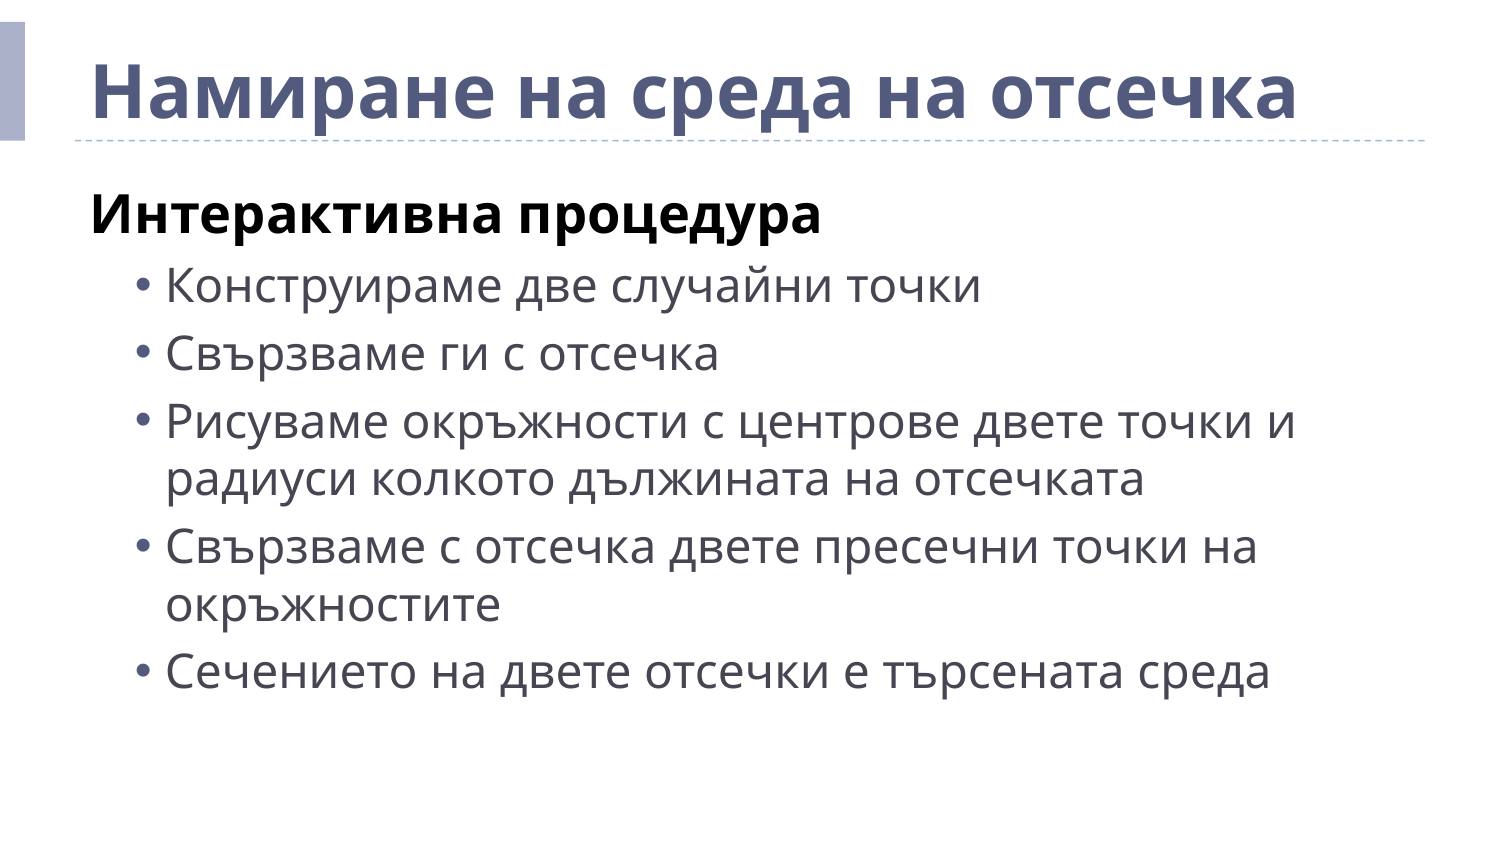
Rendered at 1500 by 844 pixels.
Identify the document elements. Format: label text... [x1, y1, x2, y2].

list Интерактивна процедура Конструираме две случайни точки Свързваме ги с отсечка Рисуваме окръжности с центрове двете точки и радиуси колкото дължината на отсечката Свързваме с отсечка двете пресечни точки на окръжностите Сечението на двете отсечки е търсената среда [75, 171, 1475, 835]
title Намиране на среда на отсечка [75, 18, 1475, 141]
